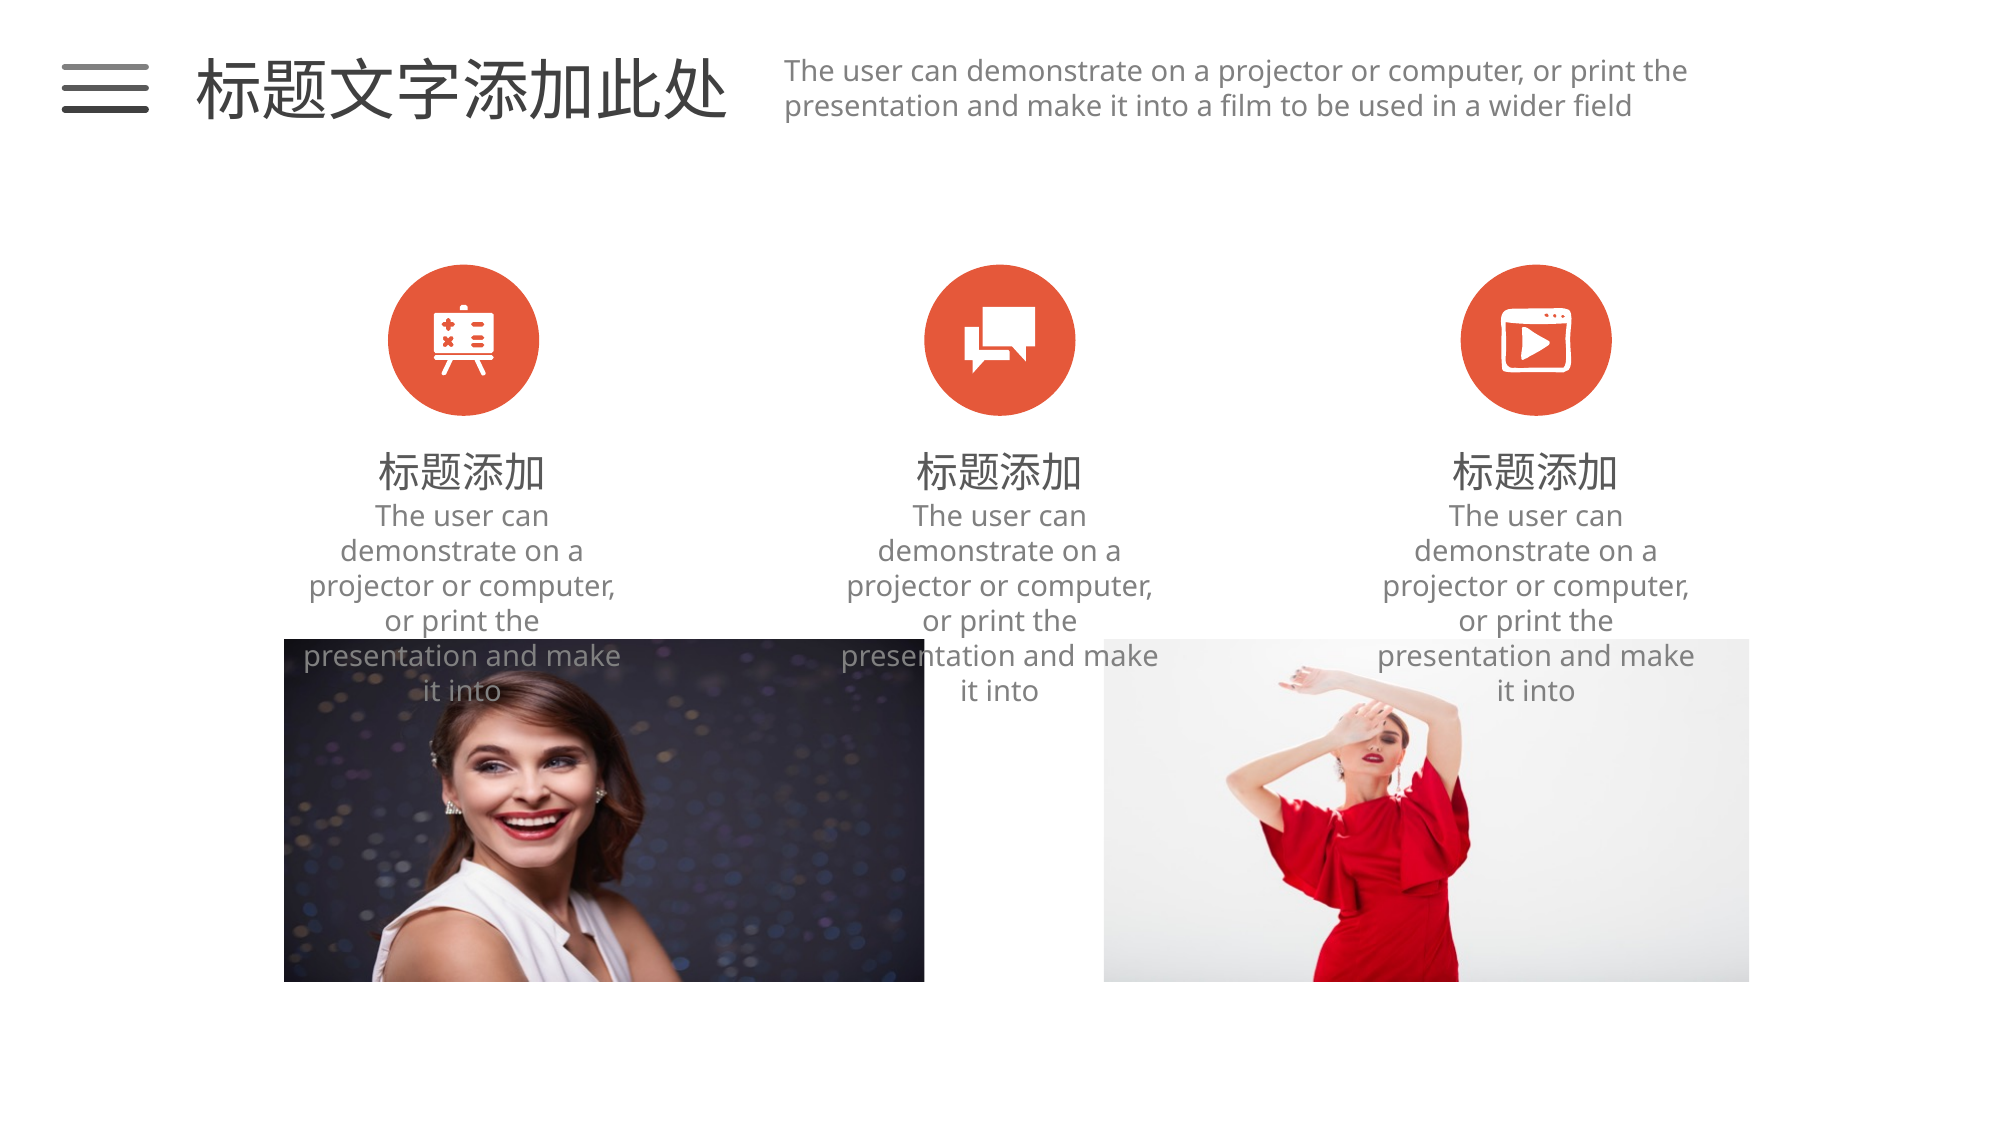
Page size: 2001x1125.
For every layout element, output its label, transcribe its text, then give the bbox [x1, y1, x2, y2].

picture [1103, 639, 1750, 982]
text_box 标题文字添加此处 [180, 40, 745, 135]
text_box [386, 263, 541, 417]
text_box [432, 303, 495, 377]
picture [284, 639, 925, 982]
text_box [64, 66, 146, 110]
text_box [1358, 437, 1715, 717]
text_box [963, 305, 1037, 377]
text_box [1499, 306, 1573, 374]
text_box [284, 437, 641, 717]
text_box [821, 437, 1179, 717]
text_box [923, 263, 1077, 417]
text_box The user can demonstrate on a projector or computer, or print the presentation and make it into a film to be used in a wider field [769, 45, 1827, 130]
text_box [1459, 263, 1613, 417]
